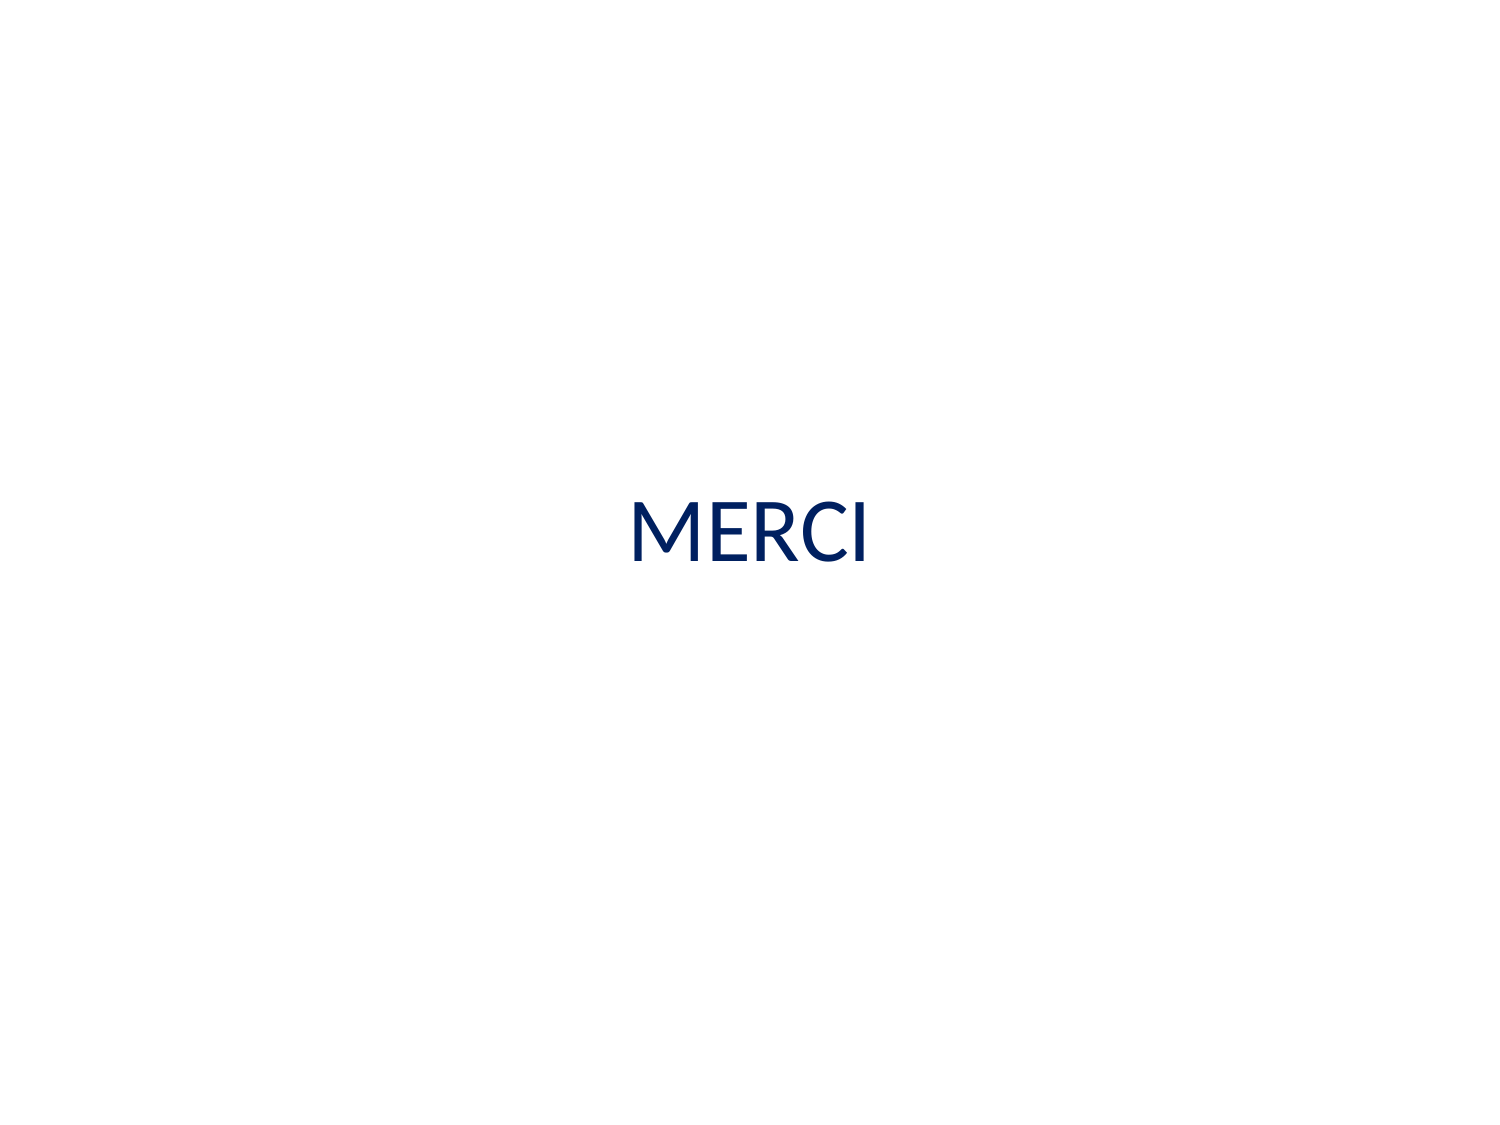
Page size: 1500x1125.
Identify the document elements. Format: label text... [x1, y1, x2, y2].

list MERCI [75, 262, 1425, 1005]
